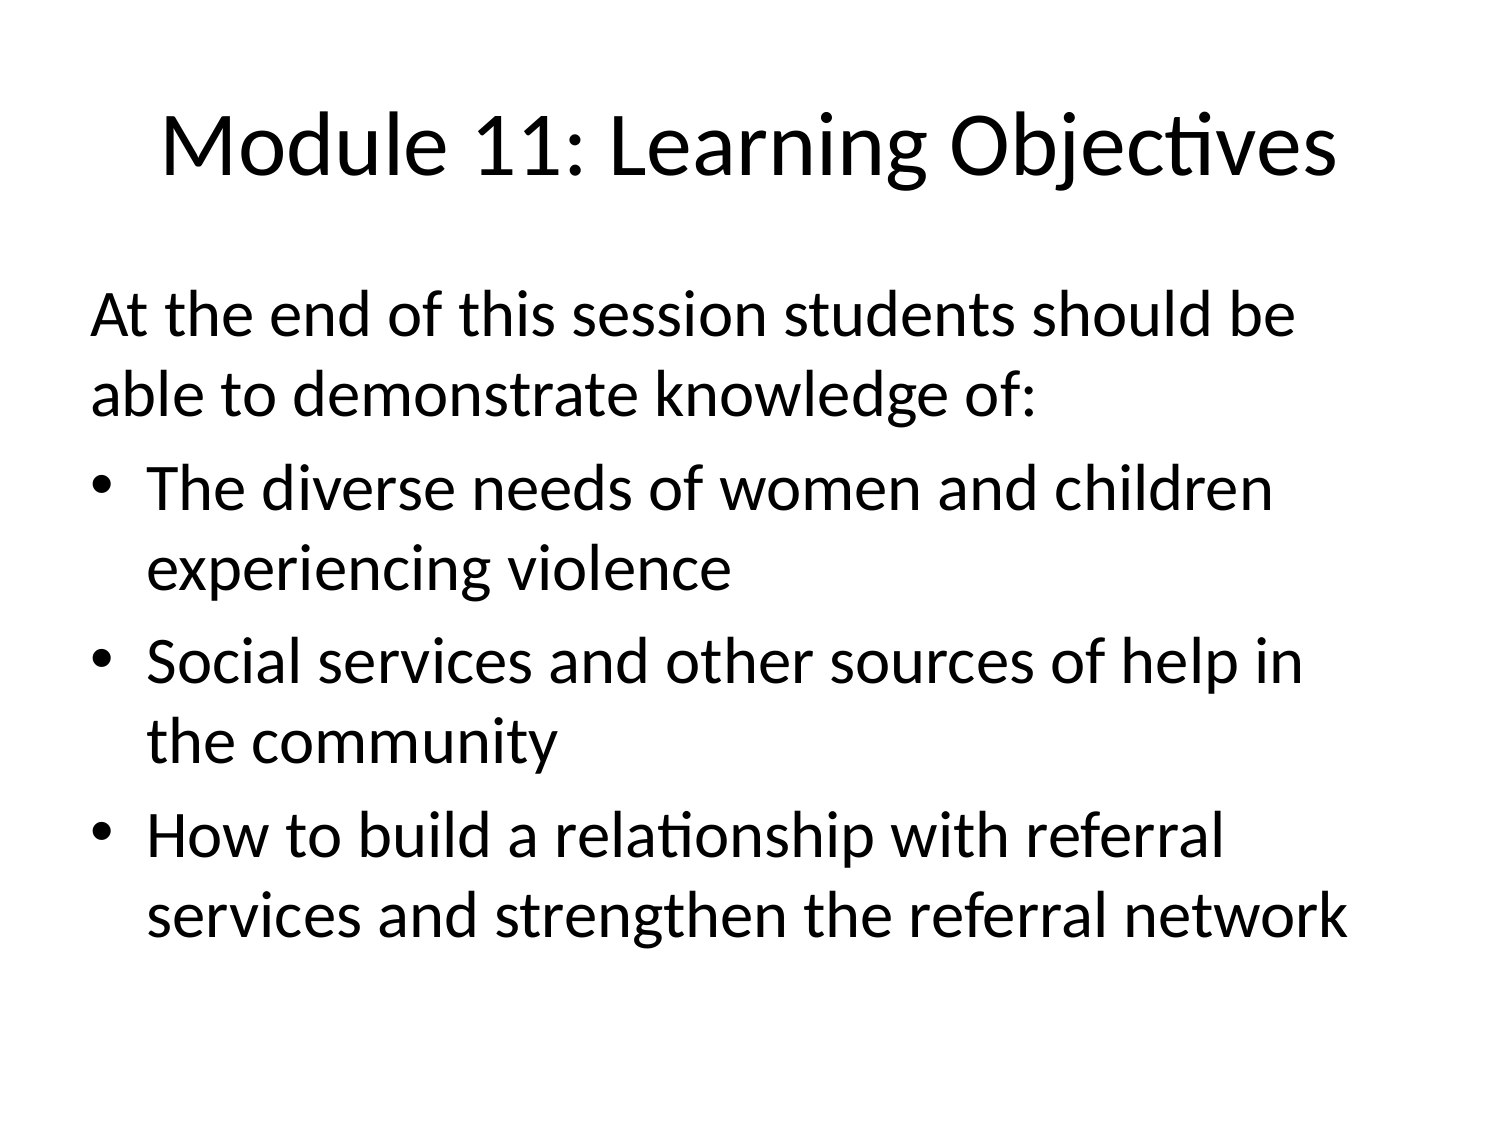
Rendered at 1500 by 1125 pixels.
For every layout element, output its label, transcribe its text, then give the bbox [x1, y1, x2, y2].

list At the end of this session students should be able to demonstrate knowledge of: The diverse needs of women and children experiencing violence Social services and other sources of help in the community How to build a relationship with referral services and strengthen the referral network [75, 262, 1425, 1005]
title Module 11: Learning Objectives [75, 45, 1425, 233]
